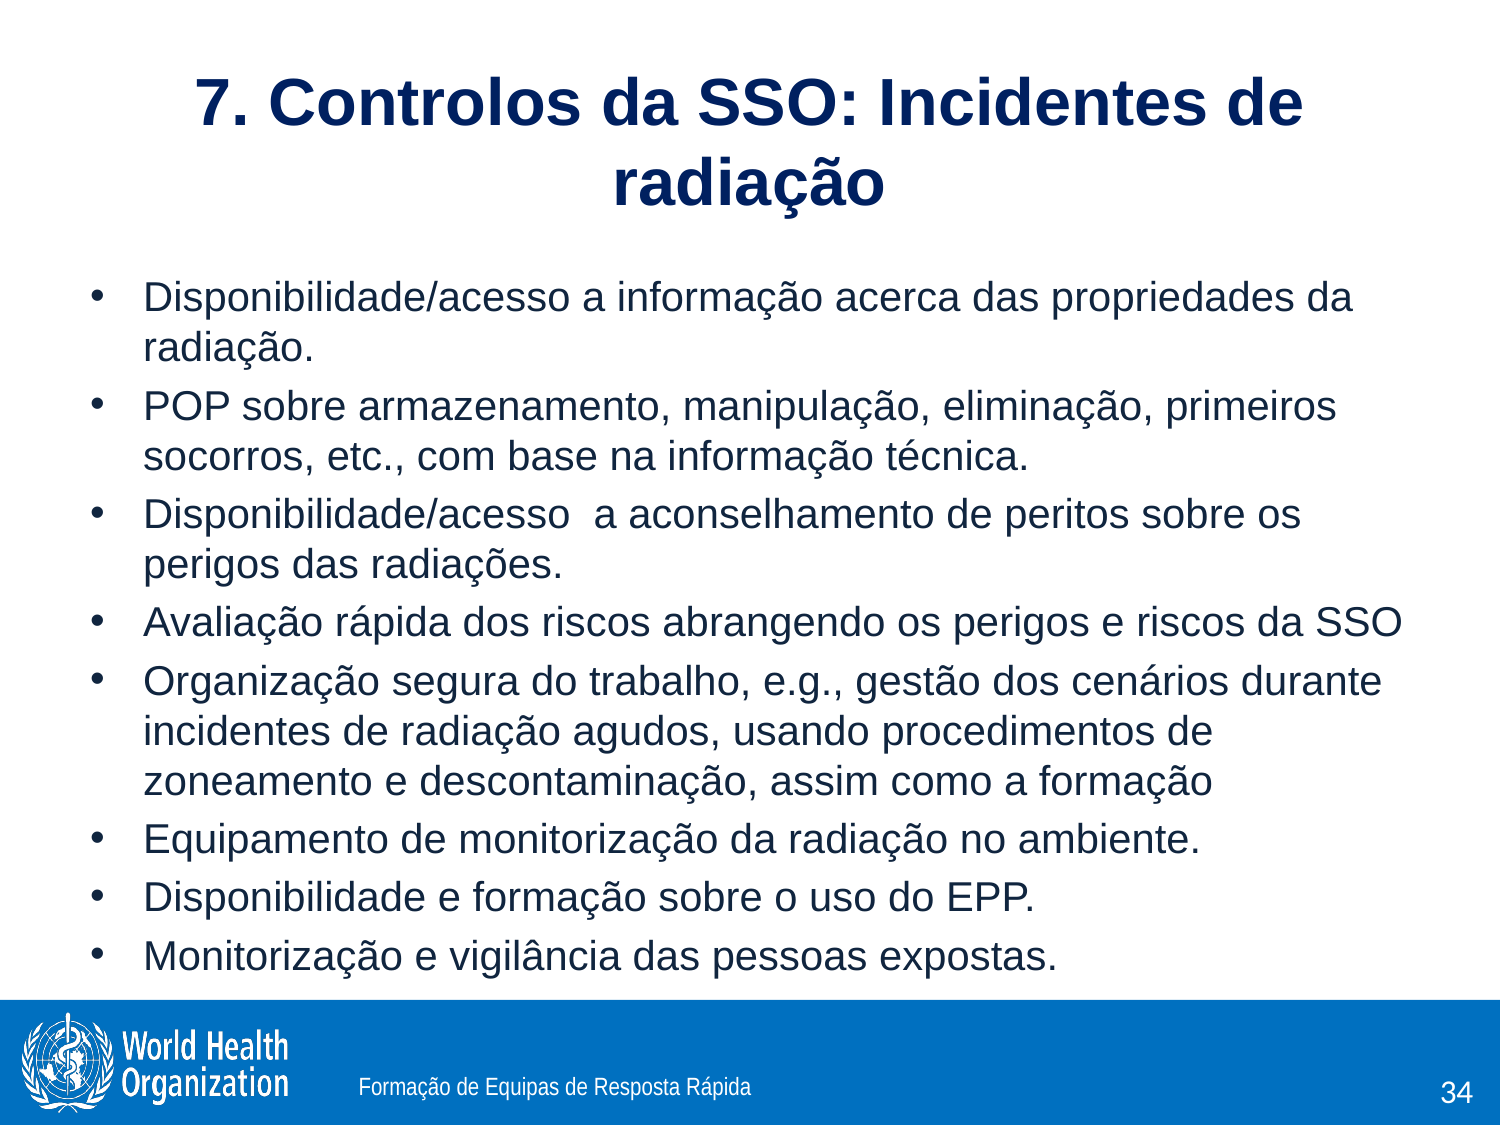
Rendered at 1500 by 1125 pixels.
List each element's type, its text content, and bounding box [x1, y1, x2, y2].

list Disponibilidade/acesso a informação acerca das propriedades da radiação. POP sobre armazenamento, manipulação, eliminação, primeiros socorros, etc., com base na informação técnica. Disponibilidade/acesso a aconselhamento de peritos sobre os perigos das radiações. Avaliação rápida dos riscos abrangendo os perigos e riscos da SSO Organização segura do trabalho, e.g., gestão dos cenários durante incidentes de radiação agudos, usando procedimentos de zoneamento e descontaminação, assim como a formação Equipamento de monitorização da radiação no ambiente. Disponibilidade e formação sobre o uso do EPP. Monitorização e vigilância das pessoas expostas. [75, 262, 1425, 1005]
picture [21, 1012, 288, 1113]
title 7. Controlos da SSO: Incidentes de radiação [75, 45, 1425, 233]
